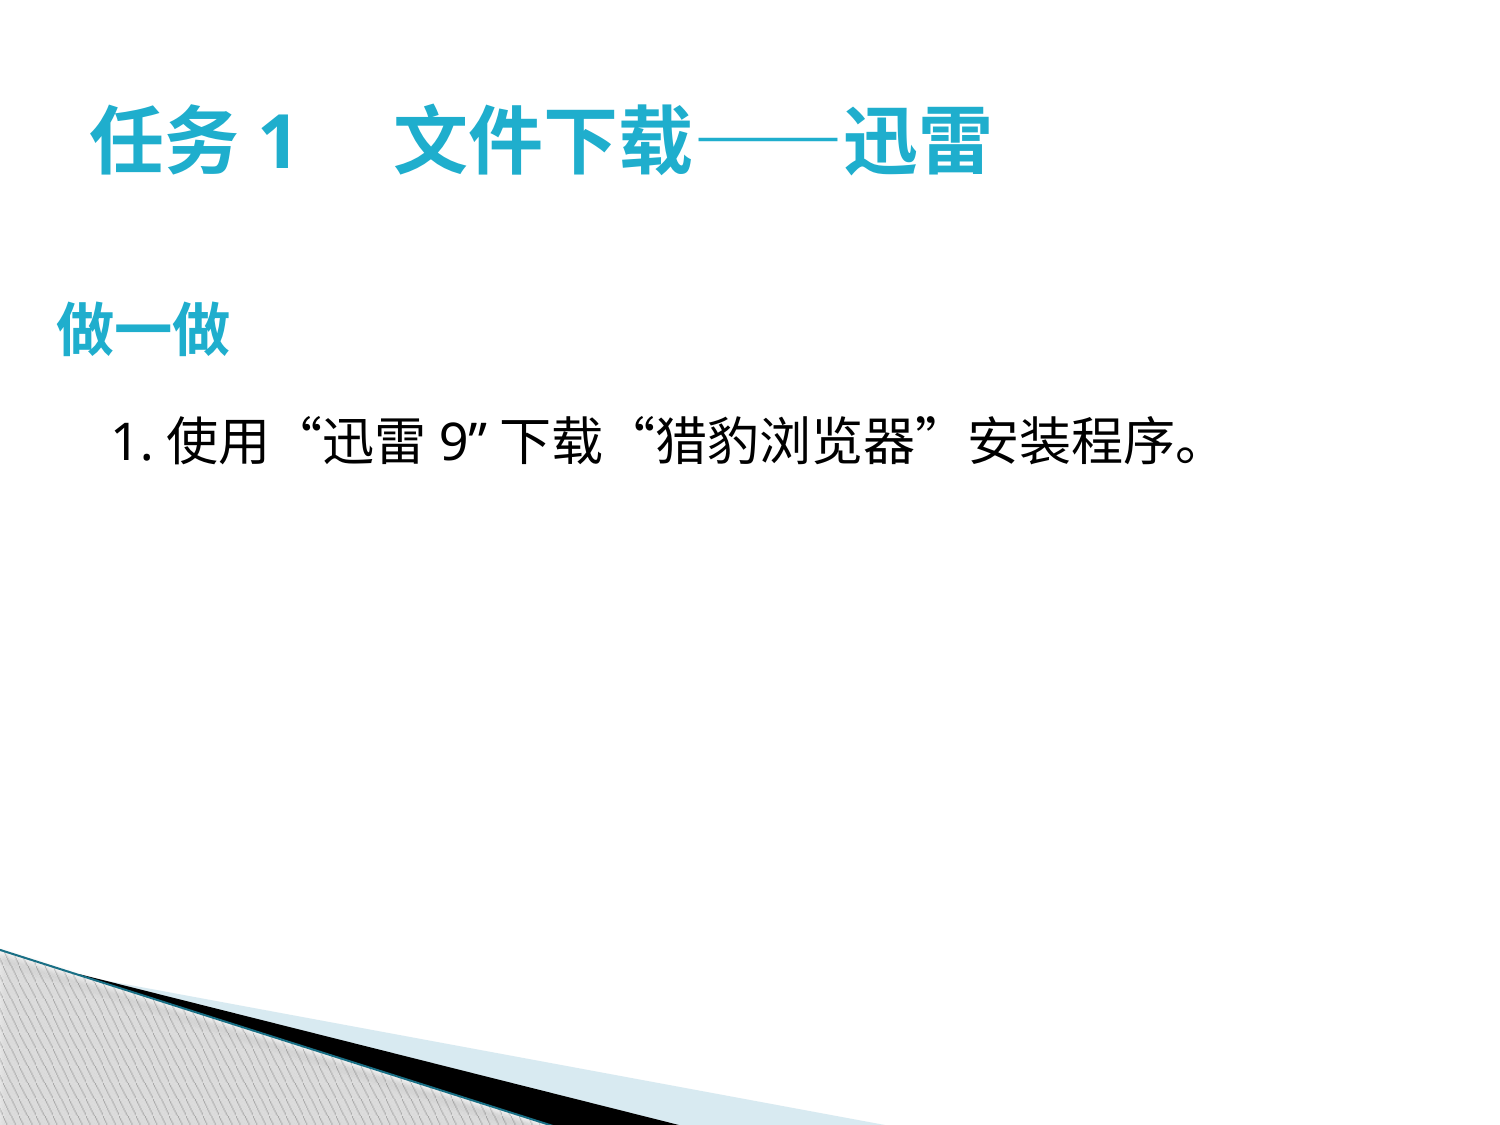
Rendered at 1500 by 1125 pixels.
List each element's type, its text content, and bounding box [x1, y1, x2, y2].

title 任务1 文件下载——迅雷 [75, 45, 1425, 233]
list 做一做 1.使用“迅雷9”下载“猎豹浏览器”安装程序。 [41, 243, 1459, 1083]
